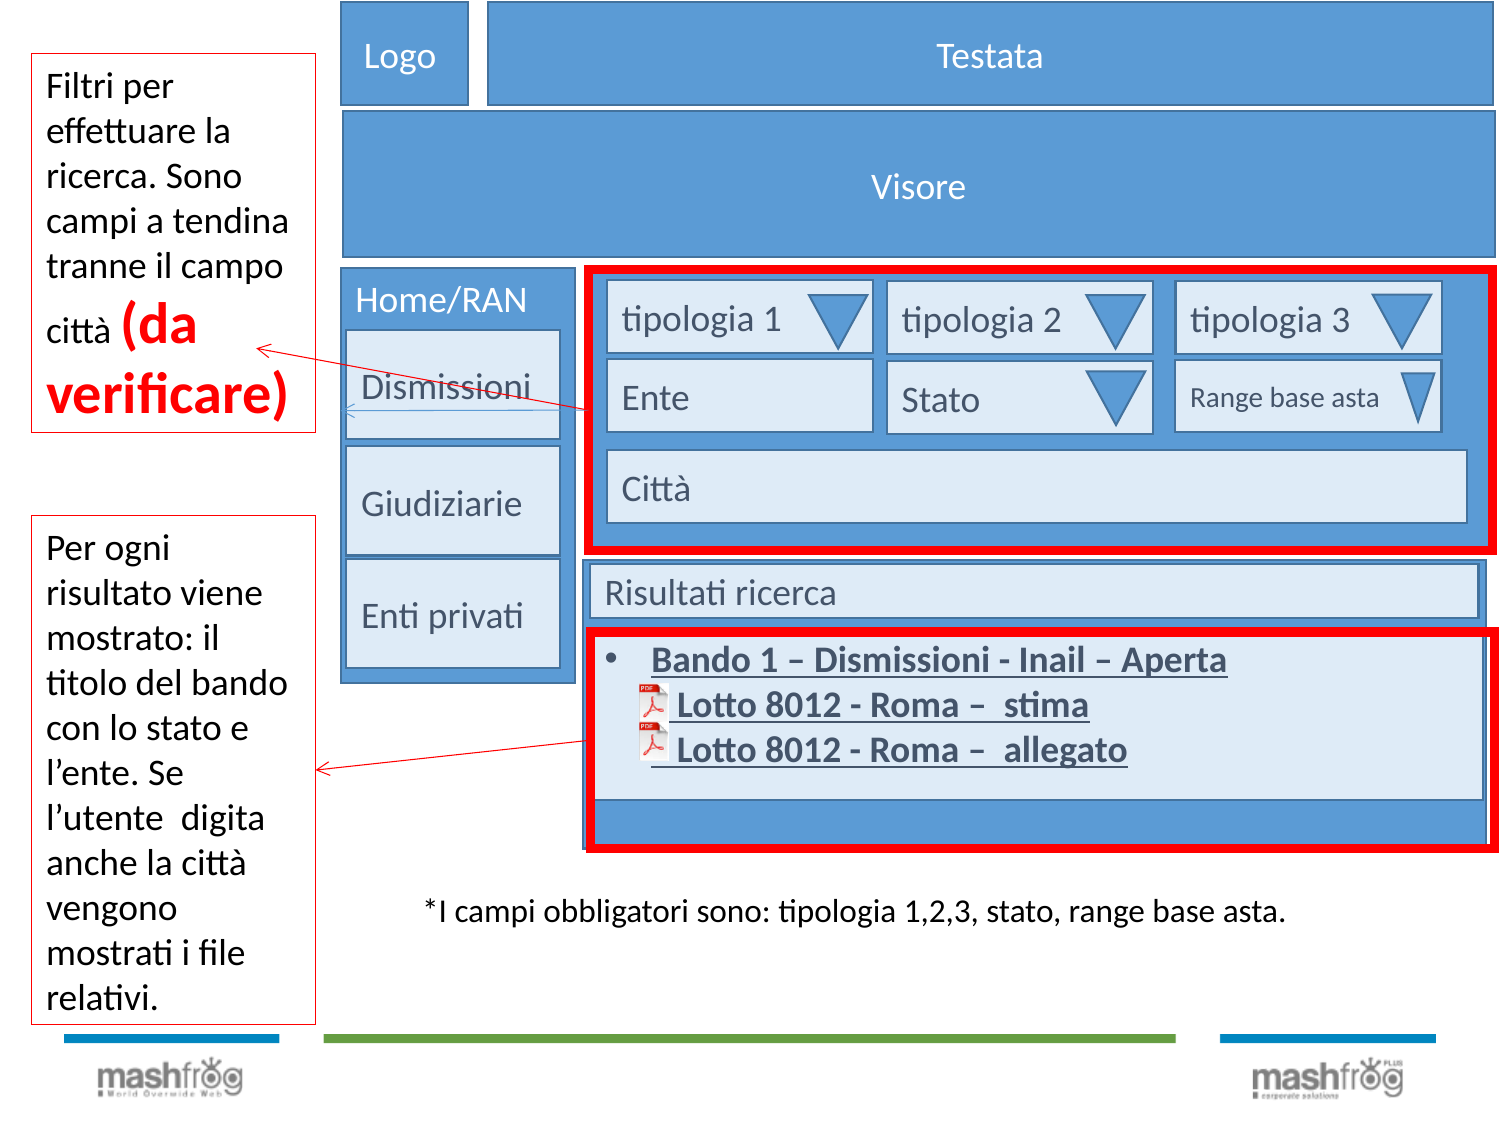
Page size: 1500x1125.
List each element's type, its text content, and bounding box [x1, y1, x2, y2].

text_box Visore [342, 110, 1496, 258]
text_box Bando 1 – Dismissioni - Inail – Aperta x Lotto 8012 - Roma – stima Lotto 8012 - Roma – allegato [589, 627, 1484, 631]
text_box Per ogni risultato viene mostrato: il titolo del bando con lo stato e l’ente. Se l’utente digita anche la città vengono mostrati i file relativi. [31, 515, 316, 1025]
picture [64, 1034, 1436, 1117]
text_box [589, 631, 1496, 850]
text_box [340, 411, 576, 683]
picture [638, 683, 669, 761]
text_box Filtri per effettuare la ricerca. Sono campi a tendina tranne il campo città (da verificare) [31, 53, 316, 433]
text_box [587, 268, 1494, 552]
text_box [340, 267, 576, 348]
text_box *I campi obbligatori sono: tipologia 1,2,3, stato, range base asta. [407, 881, 1448, 937]
text_box Logo [340, 1, 469, 106]
text_box [582, 559, 1487, 740]
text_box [315, 740, 591, 773]
text_box [582, 773, 589, 850]
text_box Testata [487, 1, 1494, 106]
text_box Risultati ricerca [589, 563, 1480, 619]
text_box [586, 270, 1490, 551]
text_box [256, 348, 589, 410]
